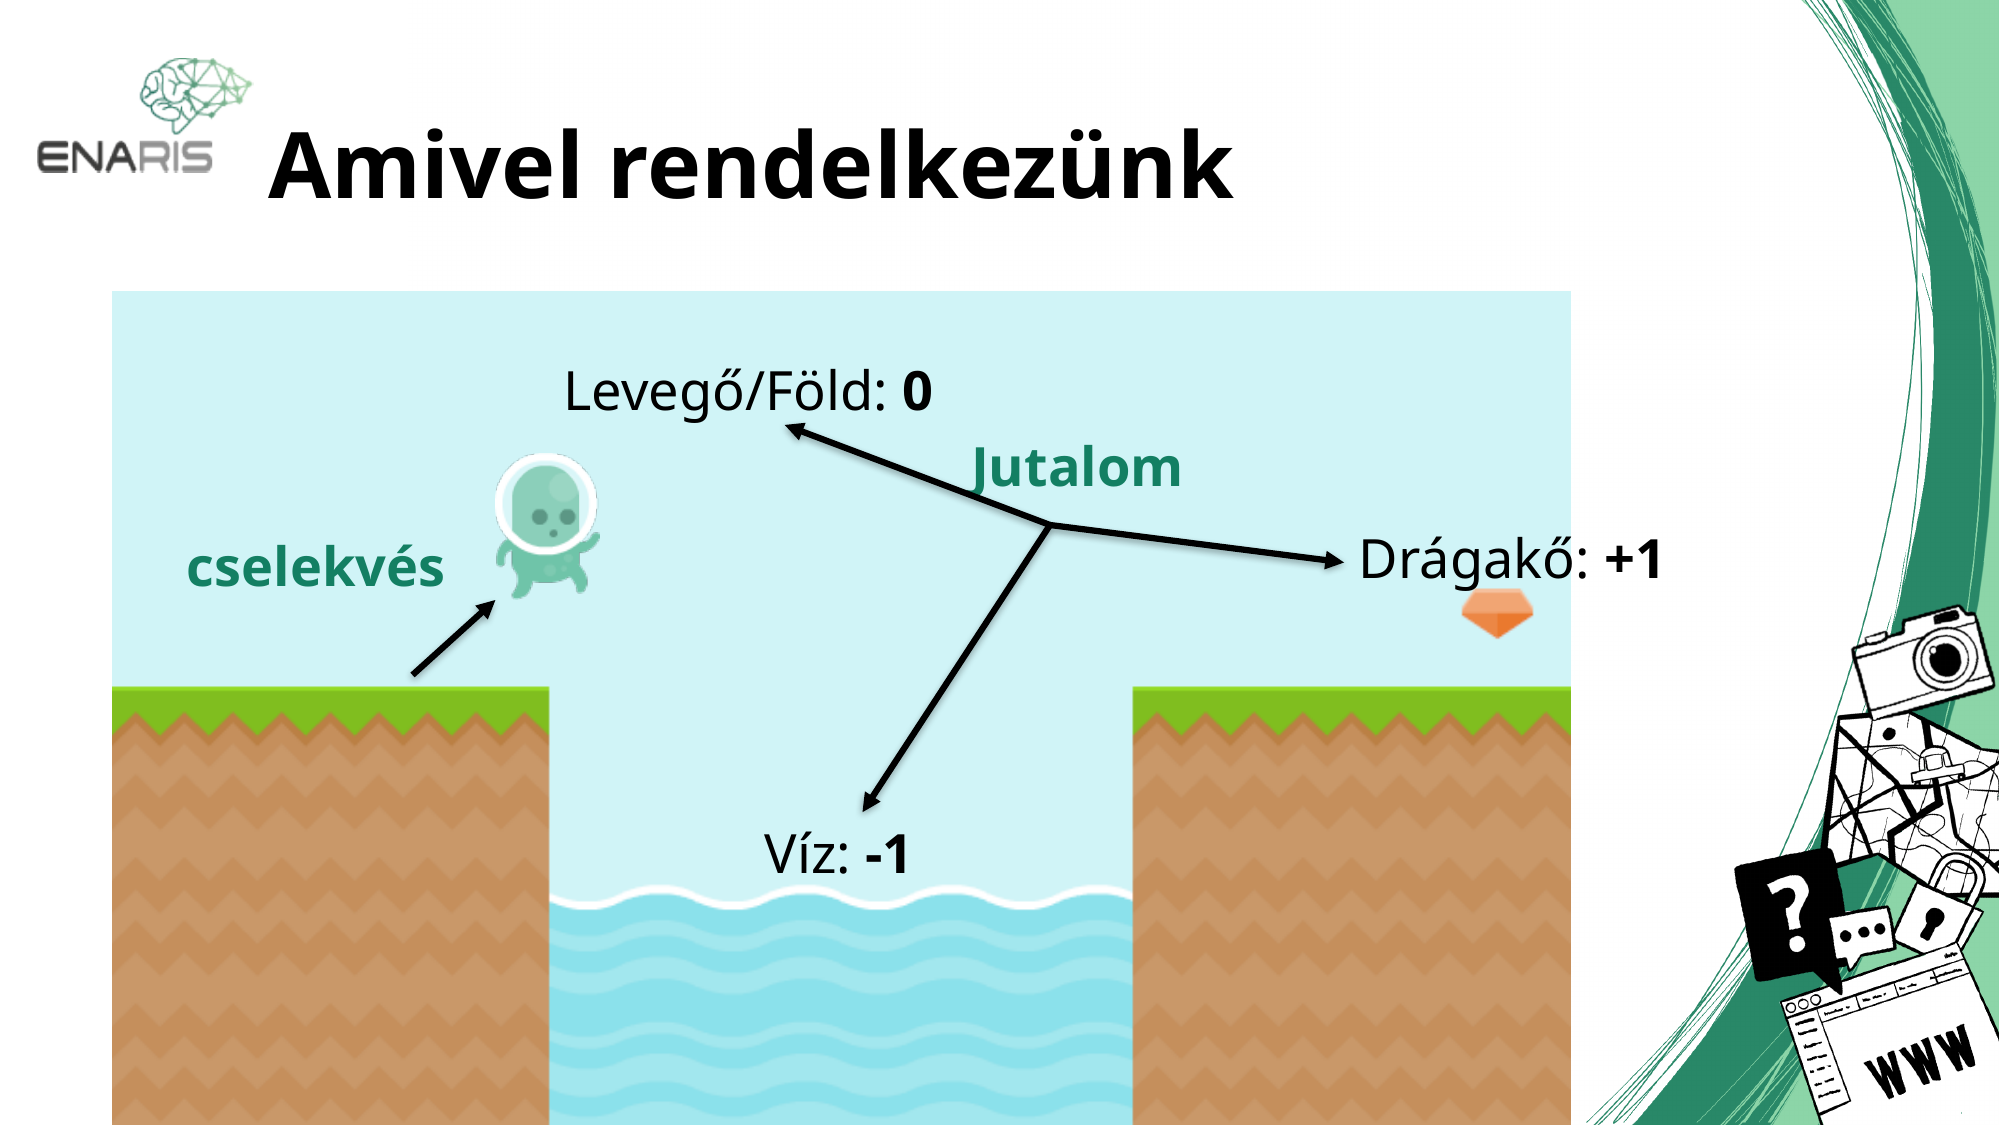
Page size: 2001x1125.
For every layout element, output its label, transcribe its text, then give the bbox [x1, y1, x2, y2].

picture [37, 58, 254, 173]
text_box Drágakő: +1 [1575, 517, 1703, 680]
title Amivel rendelkezünk [253, 59, 1863, 278]
picture [112, 0, 1999, 1125]
